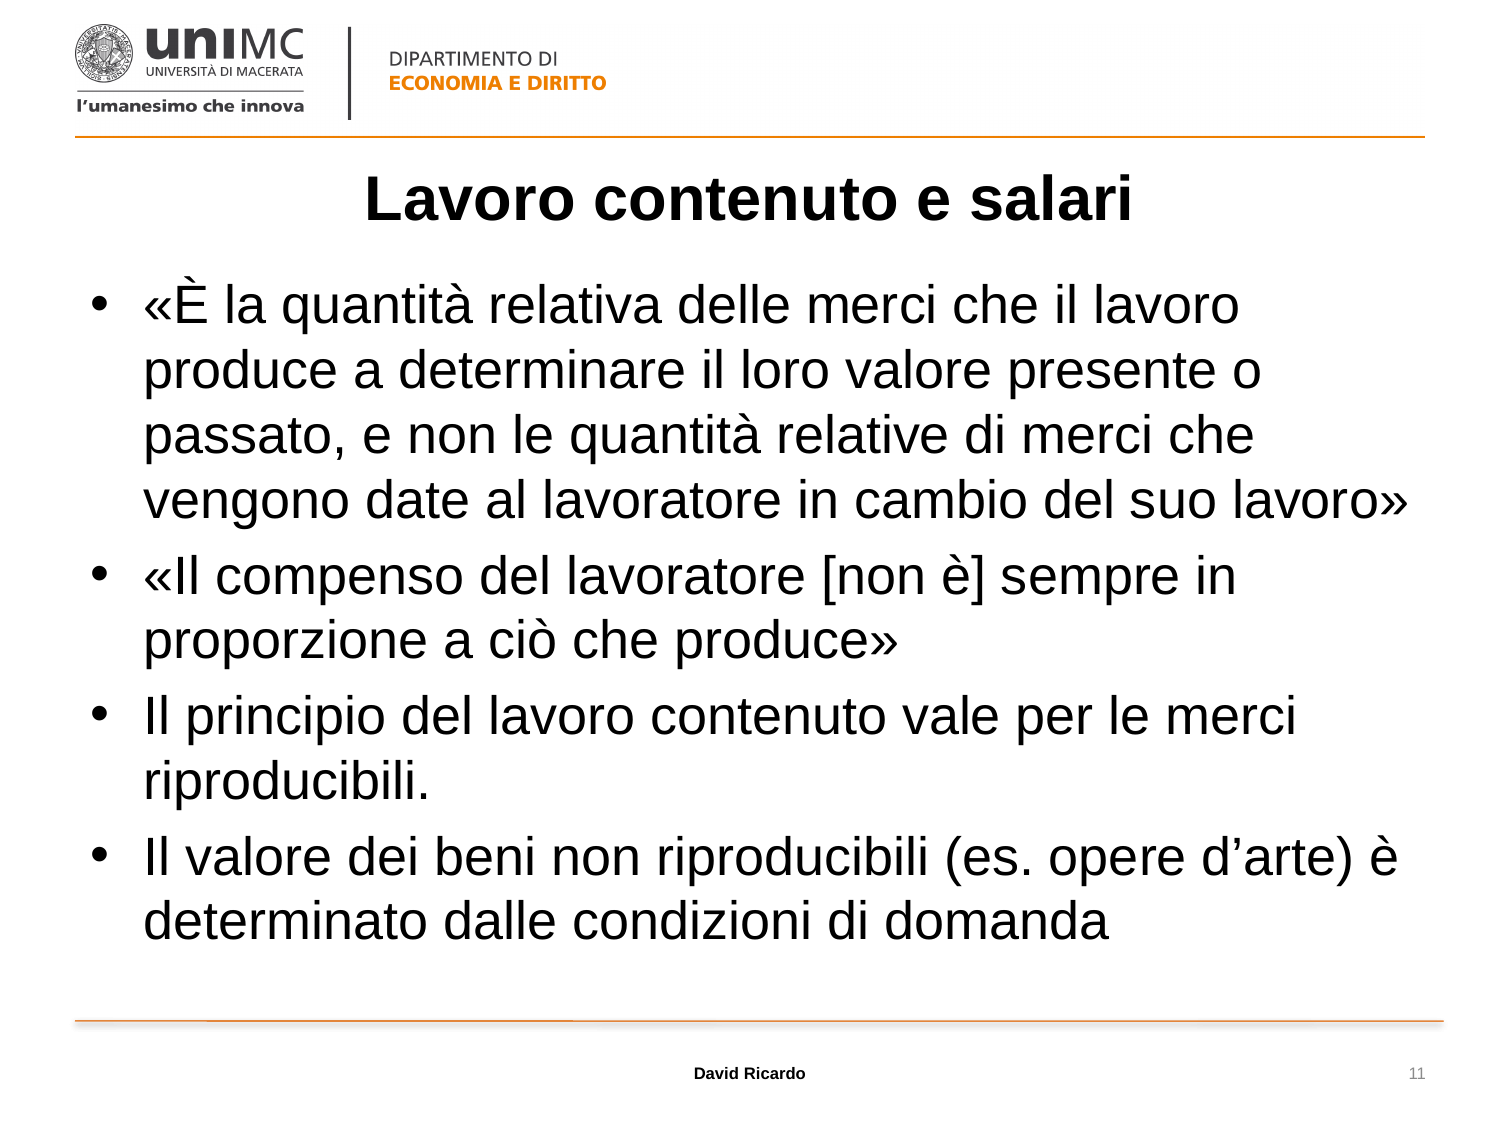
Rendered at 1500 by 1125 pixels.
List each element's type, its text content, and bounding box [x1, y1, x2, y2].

slide_number 11 [1091, 1042, 1442, 1103]
footer David Ricardo [512, 1042, 988, 1103]
title Lavoro contenuto e salari [75, 149, 1425, 241]
picture [75, 24, 1425, 138]
list «È la quantità relativa delle merci che il lavoro produce a determinare il loro valore presente o passato, e non le quantità relative di merci che vengono date al lavoratore in cambio del suo lavoro» «Il compenso del lavoratore [non è] sempre in proporzione a ciò che produce» Il principio del lavoro contenuto vale per le merci riproducibili. Il valore dei beni non riproducibili (es. opere d’arte) è determinato dalle condizioni di domanda [75, 262, 1425, 1005]
